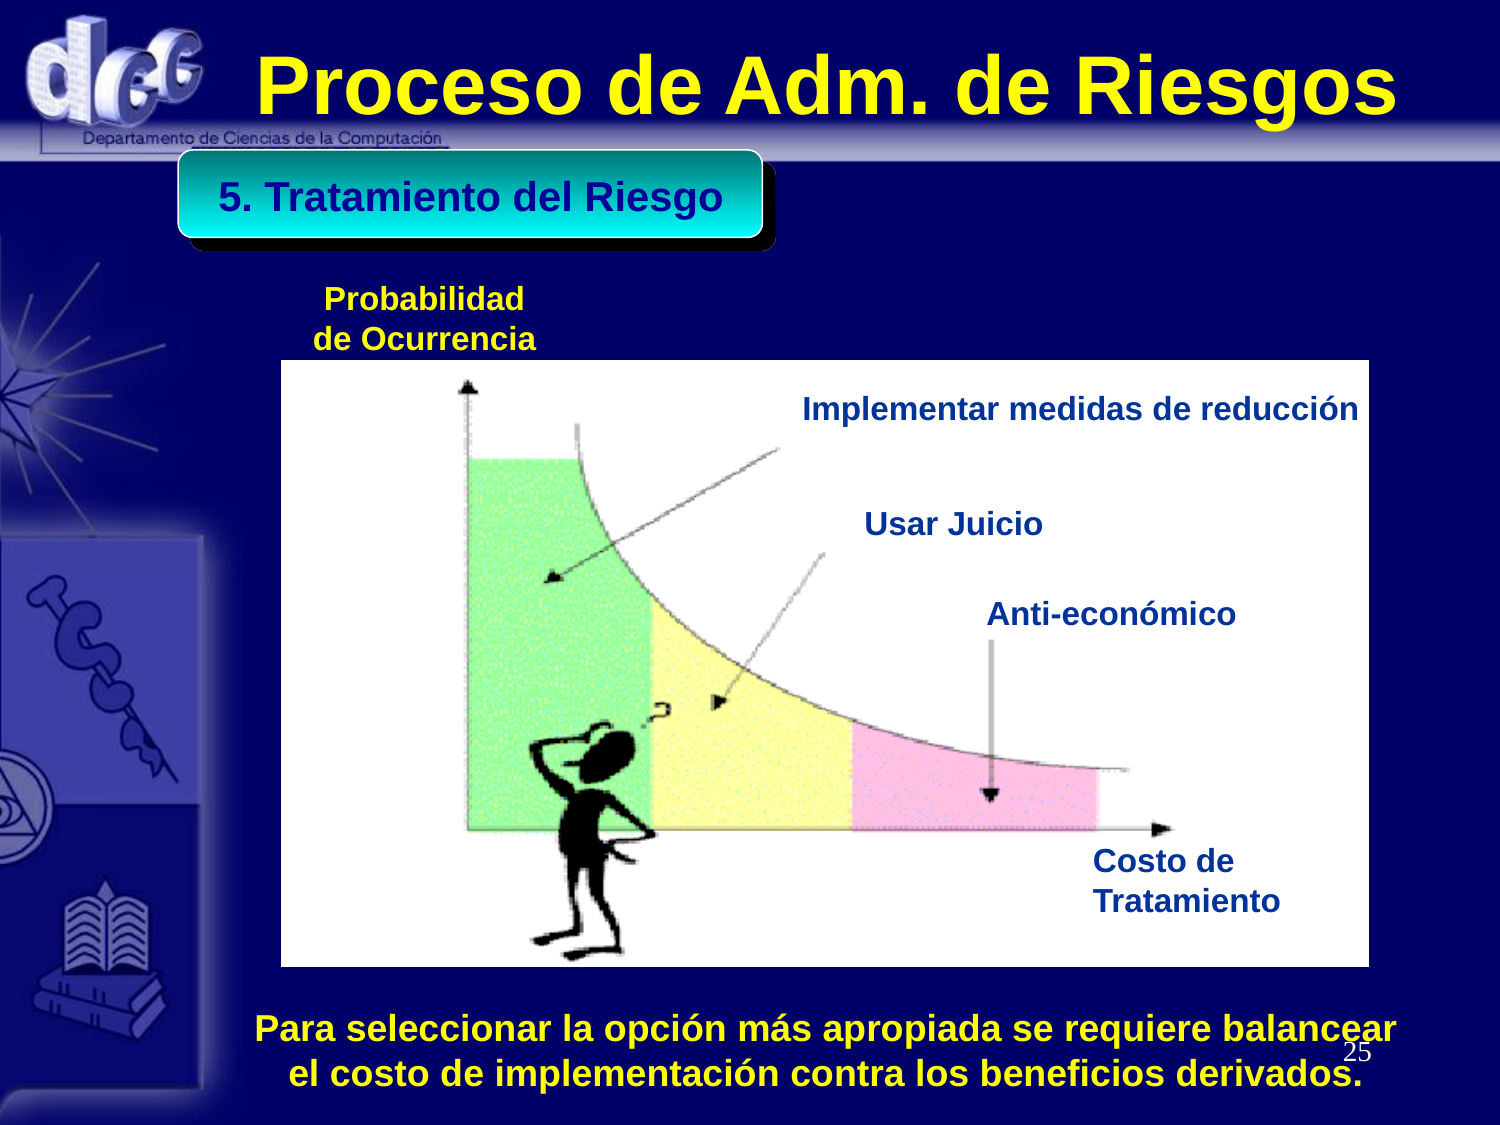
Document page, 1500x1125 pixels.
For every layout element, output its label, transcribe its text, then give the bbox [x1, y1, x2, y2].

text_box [280, 269, 1377, 968]
text_box 5. Tratamiento del Riesgo [203, 161, 739, 227]
picture [0, 0, 1500, 1125]
text_box [178, 149, 763, 238]
text_box Para seleccionar la opción más apropiada se requiere balancear el costo de implementación contra los beneficios derivados. [222, 996, 1430, 1102]
title Proceso de Adm. de Riesgos [189, 0, 1466, 163]
